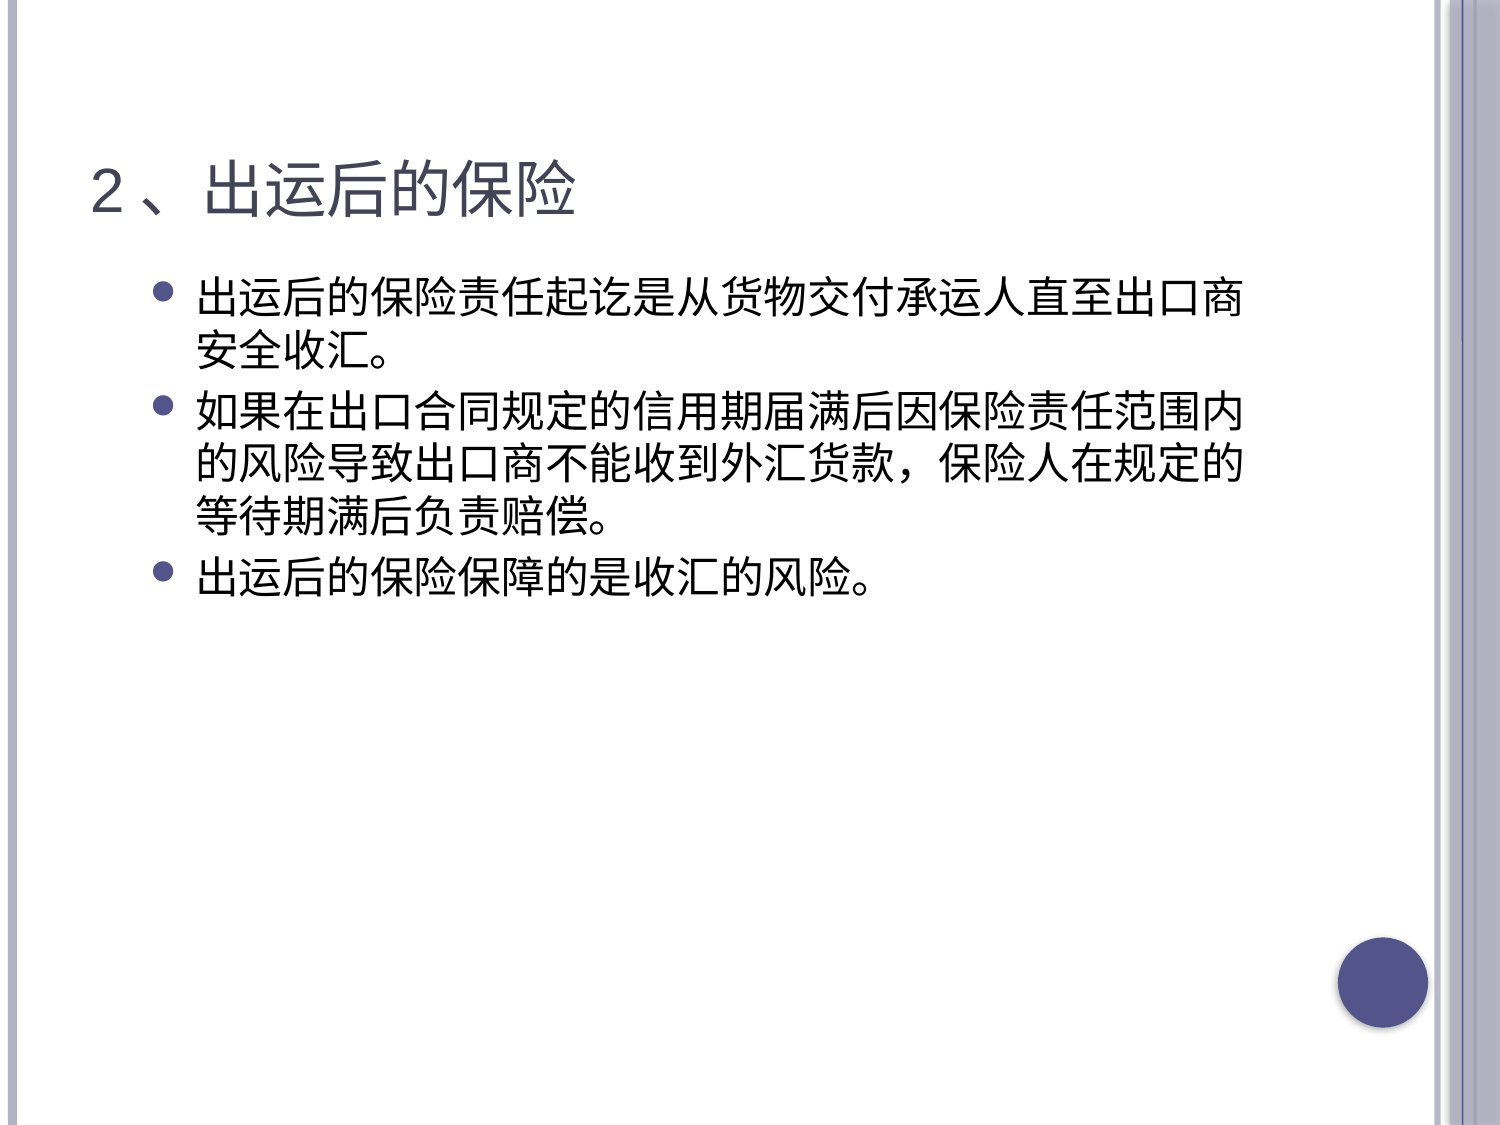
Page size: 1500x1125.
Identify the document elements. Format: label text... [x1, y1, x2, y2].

list 出运后的保险责任起讫是从货物交付承运人直至出口商安全收汇。 如果在出口合同规定的信用期届满后因保险责任范围内的风险导致出口商不能收到外汇货款，保险人在规定的等待期满后负责赔偿。 出运后的保险保障的是收汇的风险。 [74, 262, 1301, 1063]
title 2、出运后的保险 [75, 45, 1300, 233]
